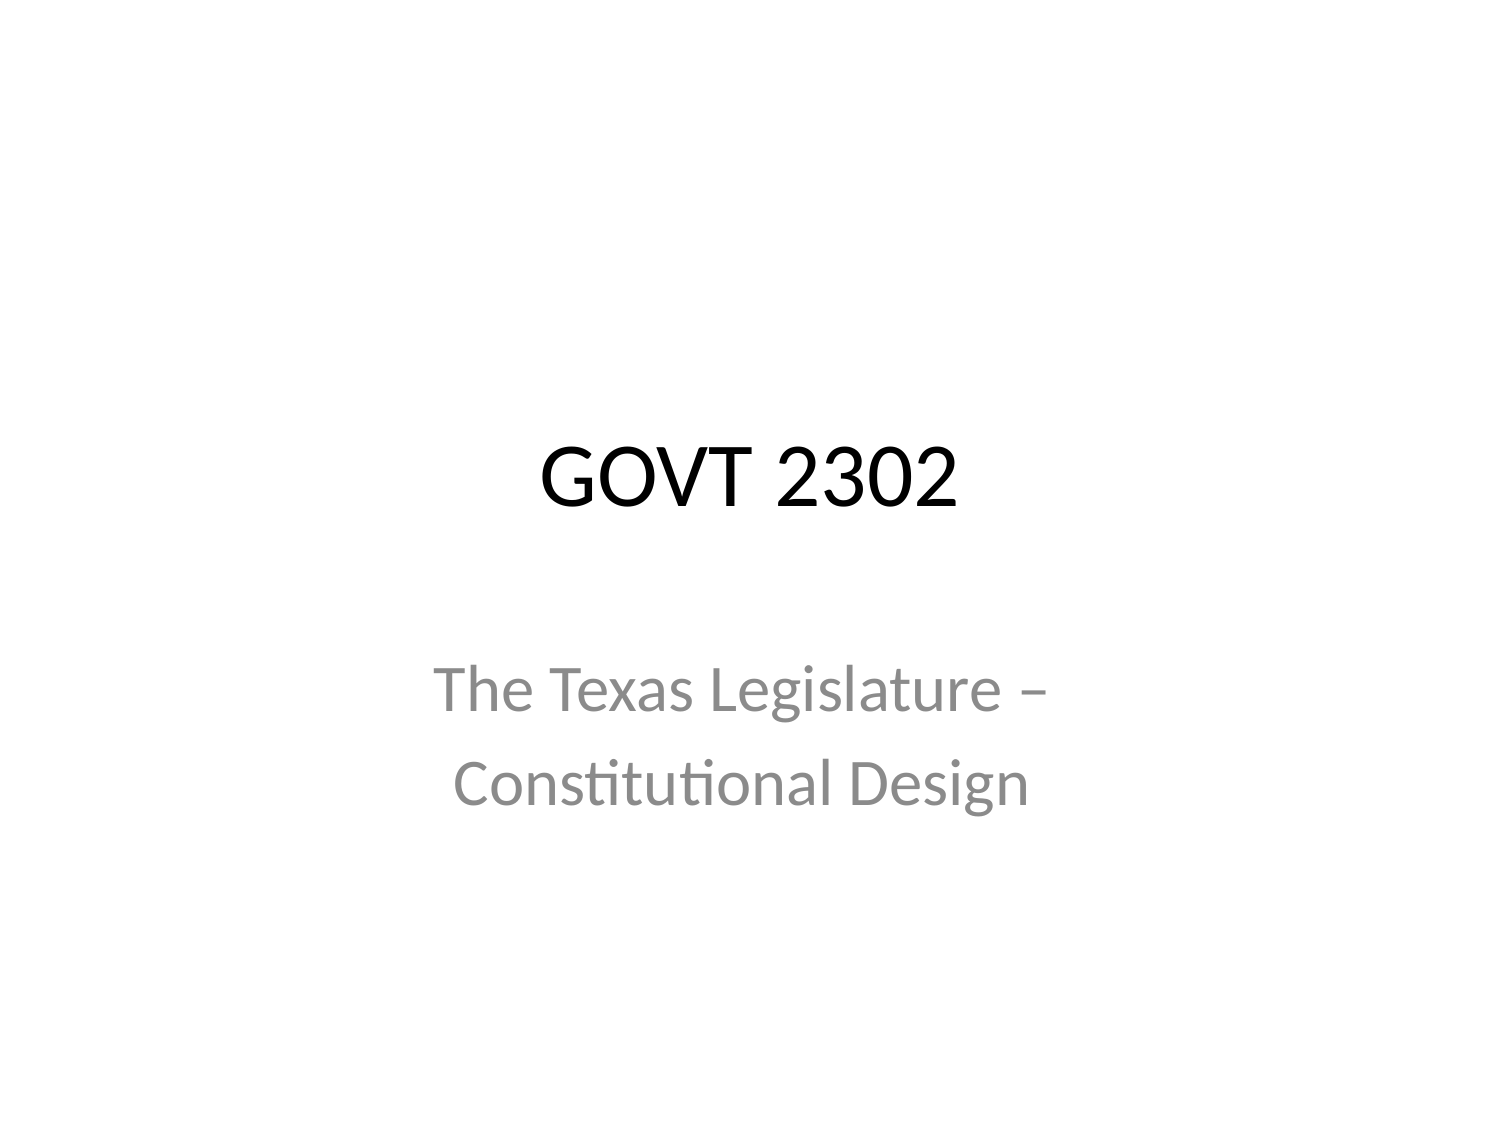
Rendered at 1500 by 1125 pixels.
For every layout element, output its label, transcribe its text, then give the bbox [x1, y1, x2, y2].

subtitle The Texas Legislature – Constitutional Design [225, 637, 1275, 925]
title GOVT 2302 [112, 349, 1388, 591]
